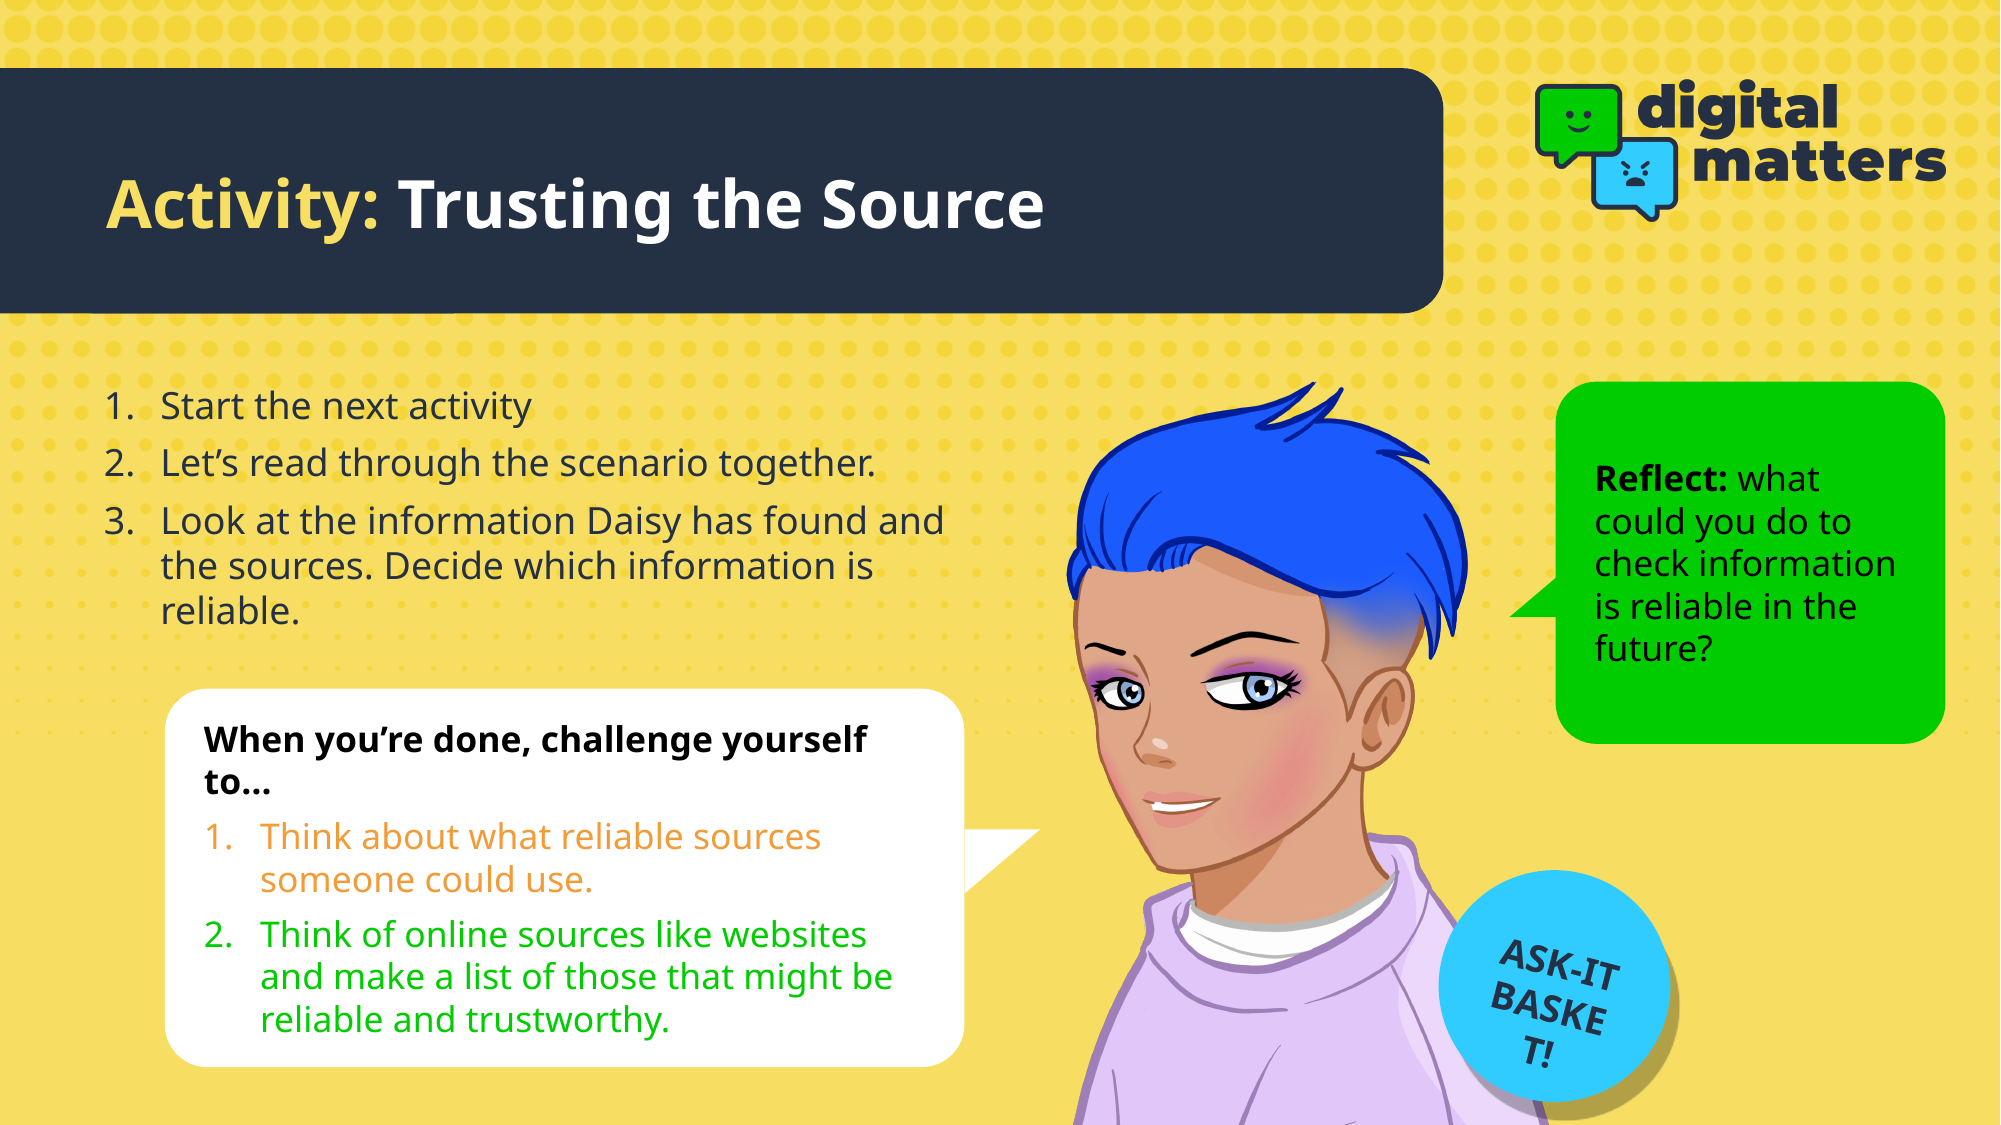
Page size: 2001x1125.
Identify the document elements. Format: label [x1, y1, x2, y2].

text_box [164, 688, 1041, 1068]
picture [0, 0, 2000, 1125]
text_box [1438, 870, 1671, 1102]
text_box [1555, 381, 1946, 744]
